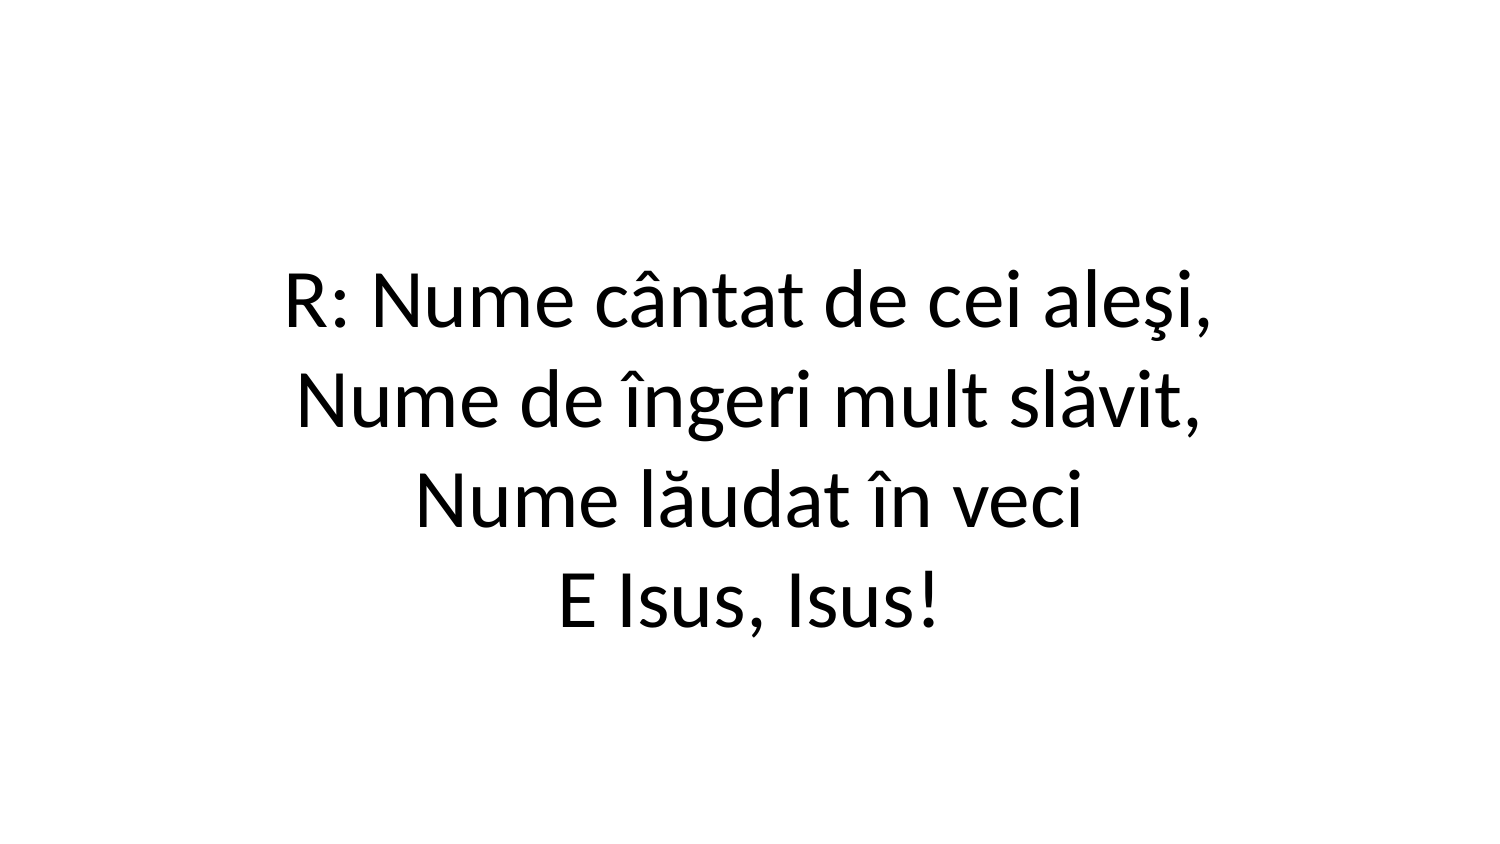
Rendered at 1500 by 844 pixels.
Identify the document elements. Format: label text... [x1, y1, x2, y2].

text_box R: Nume cântat de cei aleşi, Nume de îngeri mult slăvit, Nume lăudat în veci E Isus, Isus! [269, 192, 1231, 652]
